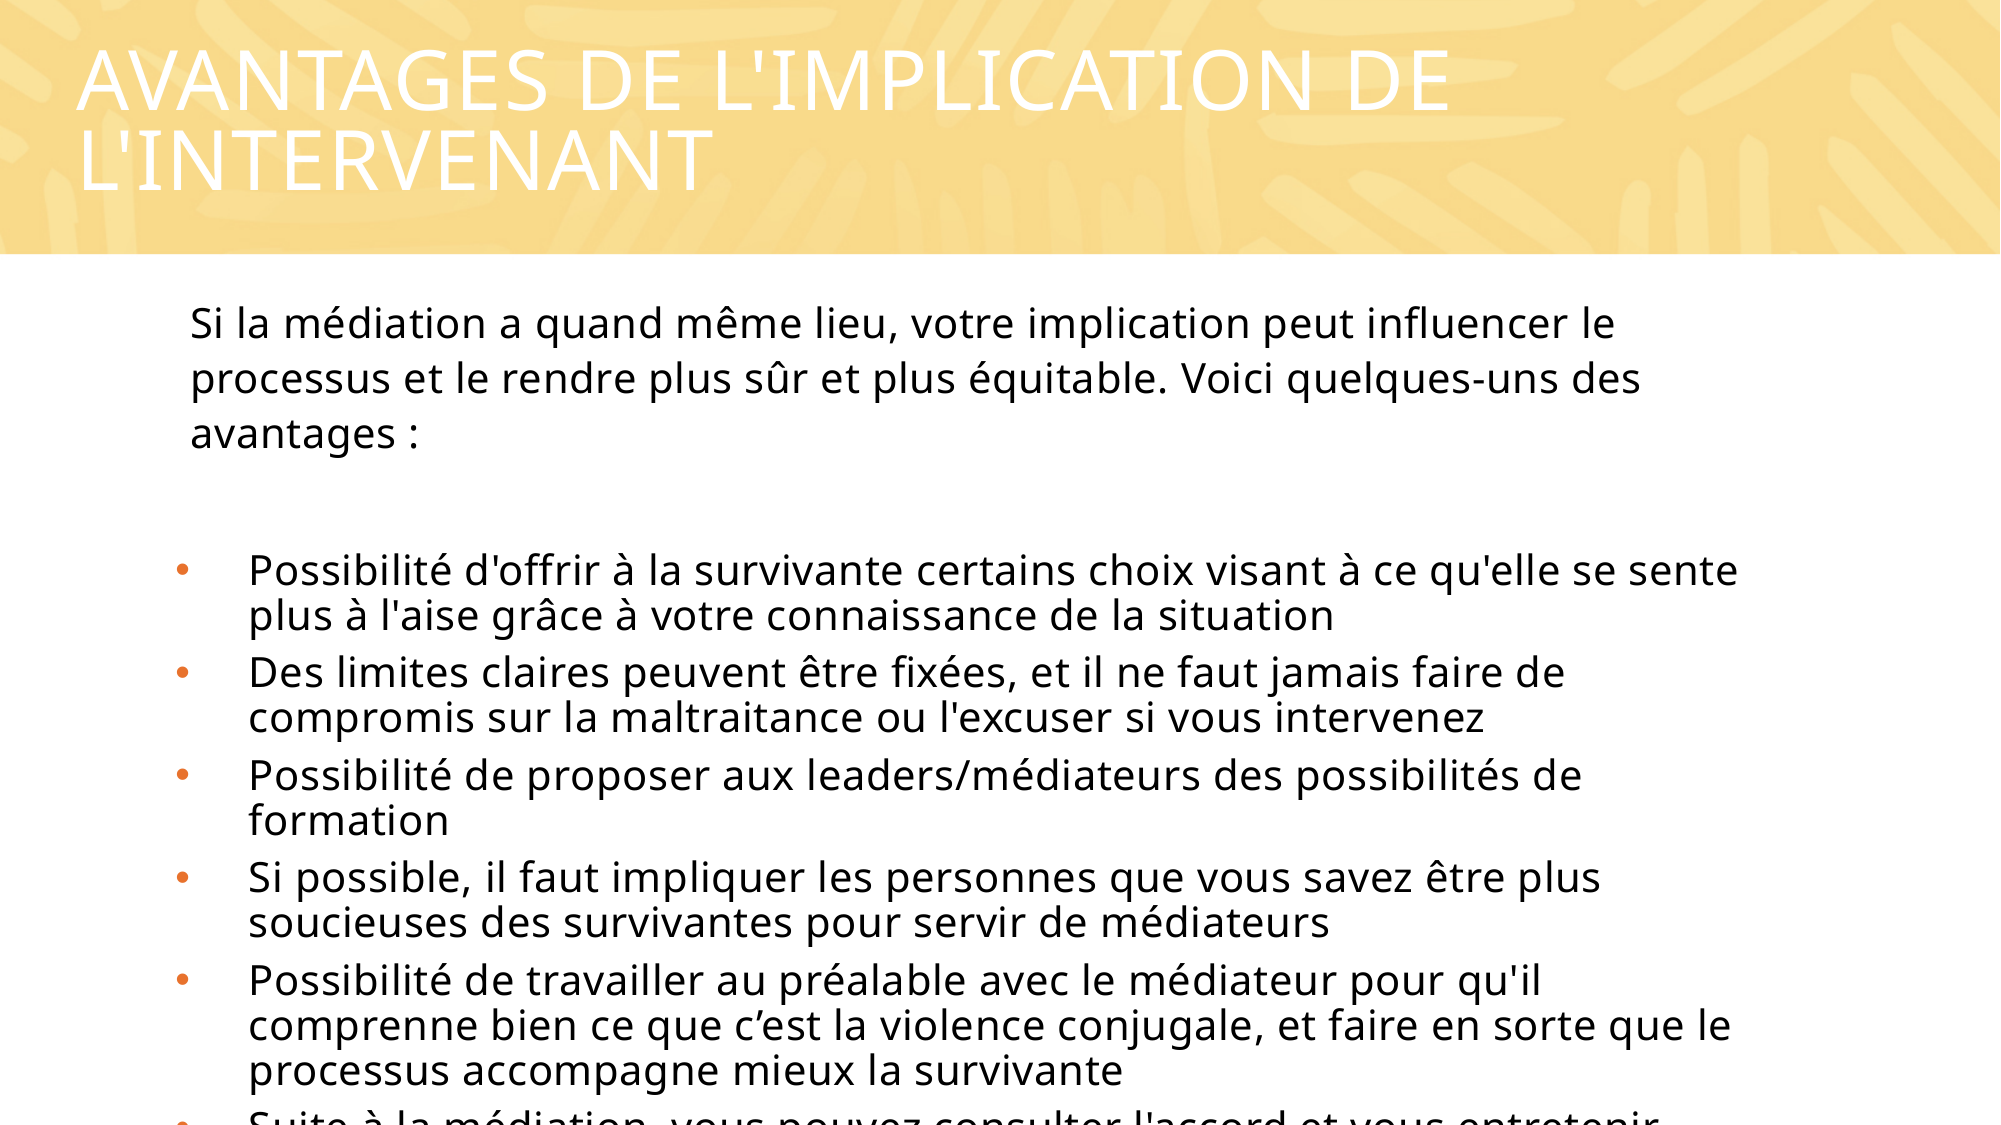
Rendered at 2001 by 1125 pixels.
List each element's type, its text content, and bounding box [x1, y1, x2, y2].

title Avantages de l'implication de l'intervenant [61, 33, 1938, 220]
list Si la médiation a quand même lieu, votre implication peut influencer le processus et le rendre plus sûr et plus équitable. Voici quelques-uns des avantages : Possibilité d'offrir à la survivante certains choix visant à ce qu'elle se sente plus à l'aise grâce à votre connaissance de la situation Des limites claires peuvent être fixées, et il ne faut jamais faire de compromis sur la maltraitance ou l'excuser si vous intervenez Possibilité de proposer aux leaders/médiateurs des possibilités de formation Si possible, il faut impliquer les personnes que vous savez être plus soucieuses des survivantes pour servir de médiateurs Possibilité de travailler au préalable avec le médiateur pour qu'il comprenne bien ce que c’est la violence conjugale, et faire en sorte que le processus accompagne mieux la survivante Suite à la médiation, vous pouvez consulter l'accord et vous entretenir avec les personnes qui peuvent faire en sorte qu'il soit respecté [167, 283, 1763, 1125]
picture [0, 0, 2000, 1125]
